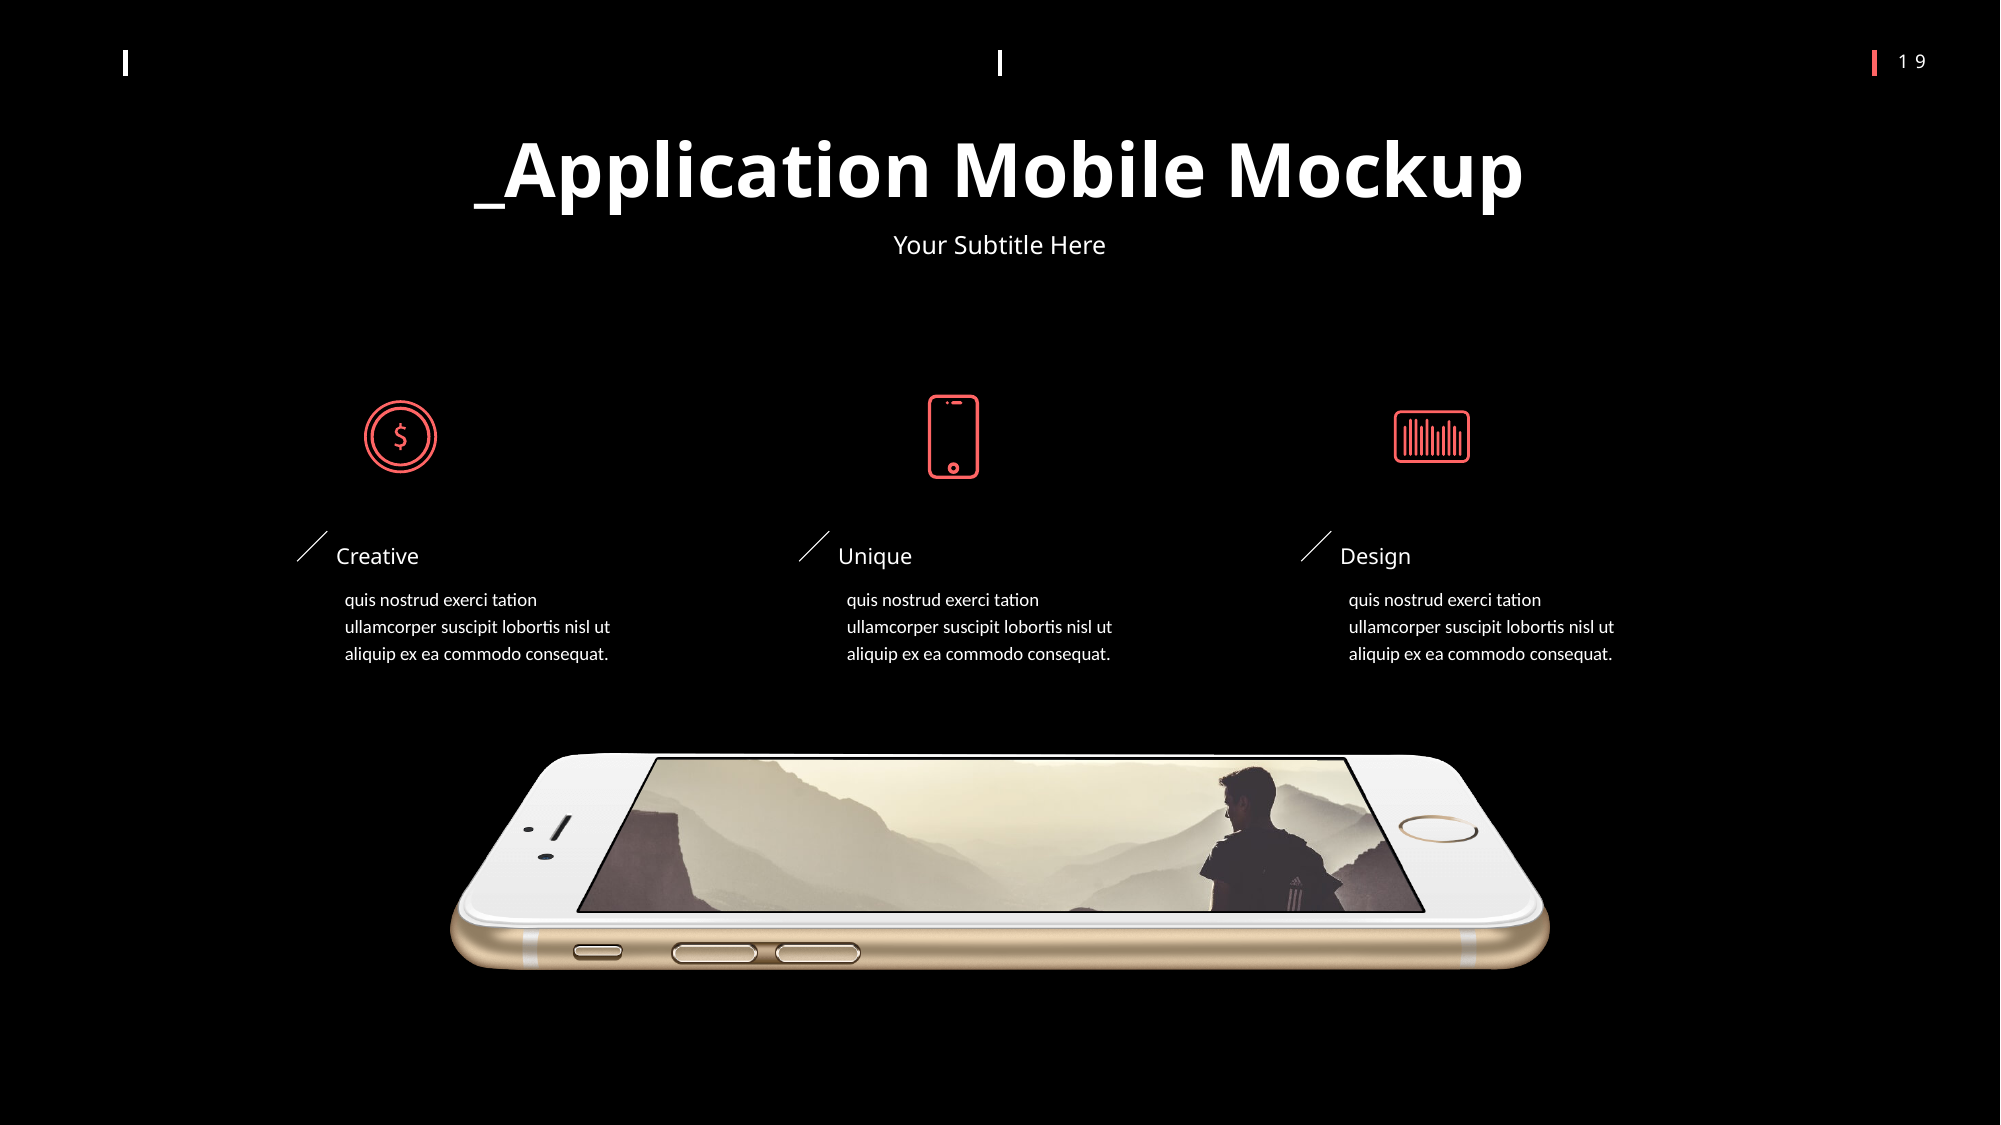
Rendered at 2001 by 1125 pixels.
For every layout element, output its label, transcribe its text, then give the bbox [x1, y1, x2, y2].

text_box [1301, 529, 1818, 674]
text_box [927, 394, 980, 479]
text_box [297, 529, 799, 674]
text_box [1393, 410, 1470, 463]
text_box [364, 400, 438, 474]
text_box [799, 529, 1301, 674]
text_box Your Subtitle Here [878, 222, 1122, 267]
text_box _Application Mobile Mockup [400, 115, 1600, 221]
picture [450, 753, 1550, 970]
